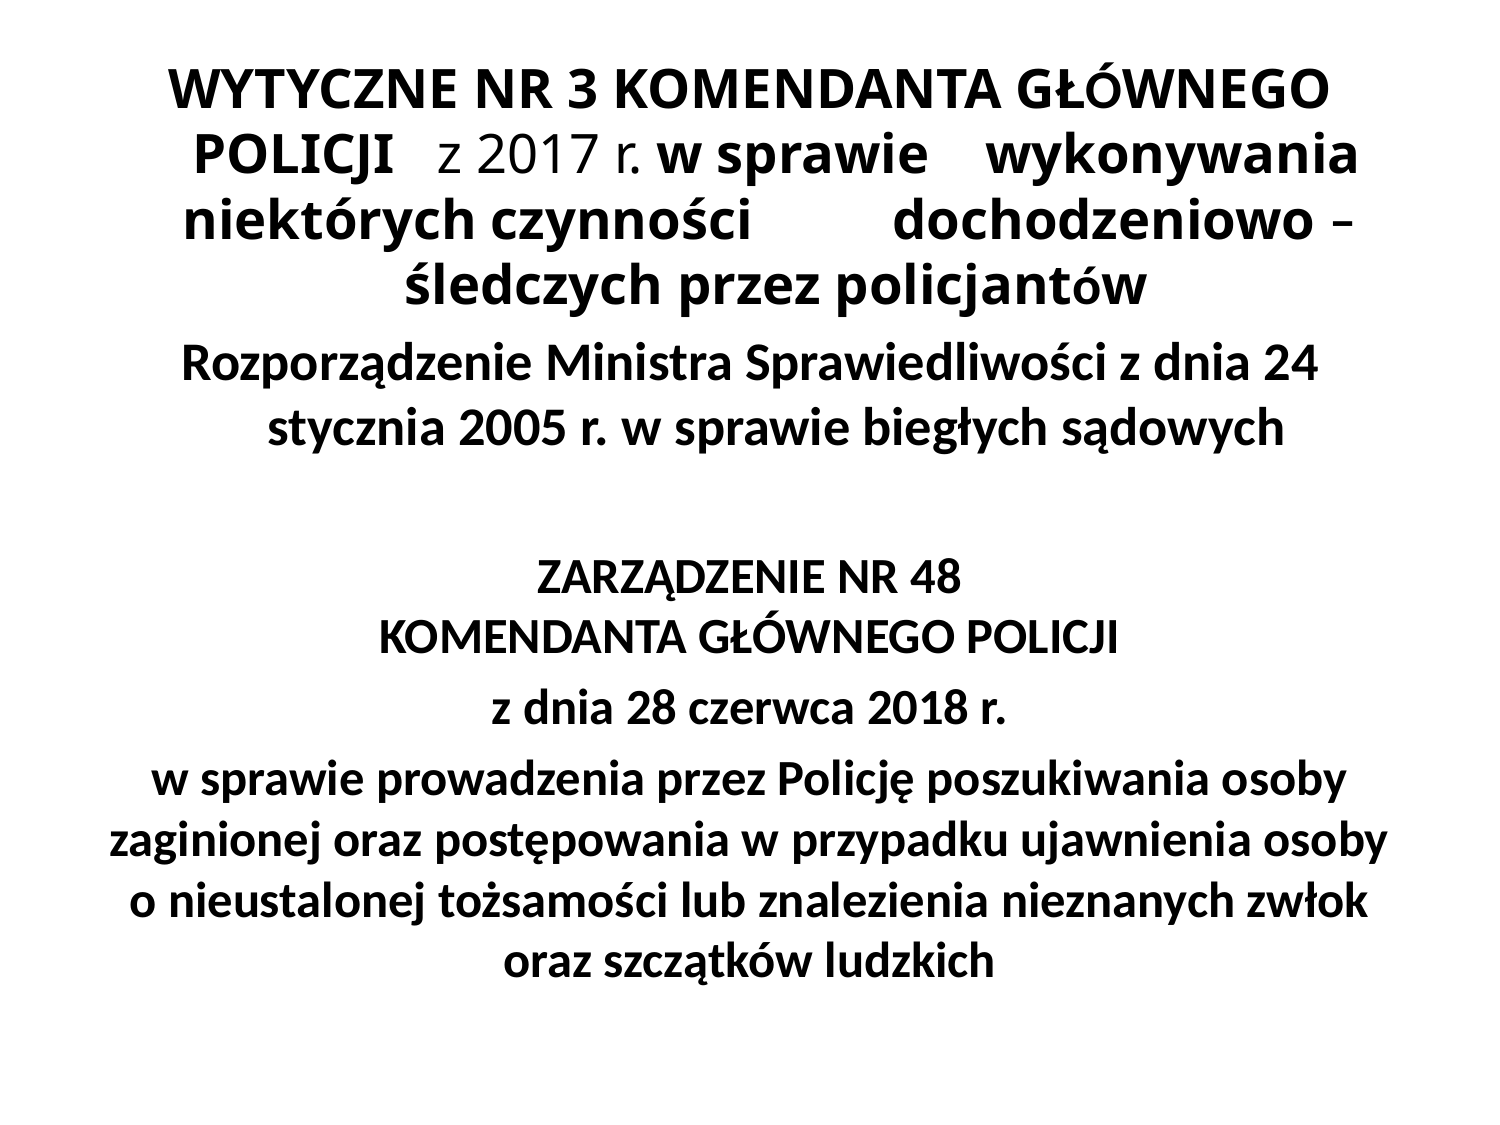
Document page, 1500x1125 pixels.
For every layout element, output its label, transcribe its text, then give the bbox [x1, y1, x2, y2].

list WYTYCZNE NR 3 KOMENDANTA GŁÓWNEGO POLICJI z 2017 r. w sprawie wykonywania niektórych czynności dochodzeniowo – śledczych przez policjantów Rozporządzenie Ministra Sprawiedliwości z dnia 24 stycznia 2005 r. w sprawie biegłych sądowych ZARZĄDZENIE NR 48 KOMENDANTA GŁÓWNEGO POLICJI z dnia 28 czerwca 2018 r. w sprawie prowadzenia przez Policję poszukiwania osoby zaginionej oraz postępowania w przypadku ujawnienia osoby o nieustalonej tożsamości lub znalezienia nieznanych zwłok oraz szczątków ludzkich [75, 46, 1425, 1005]
